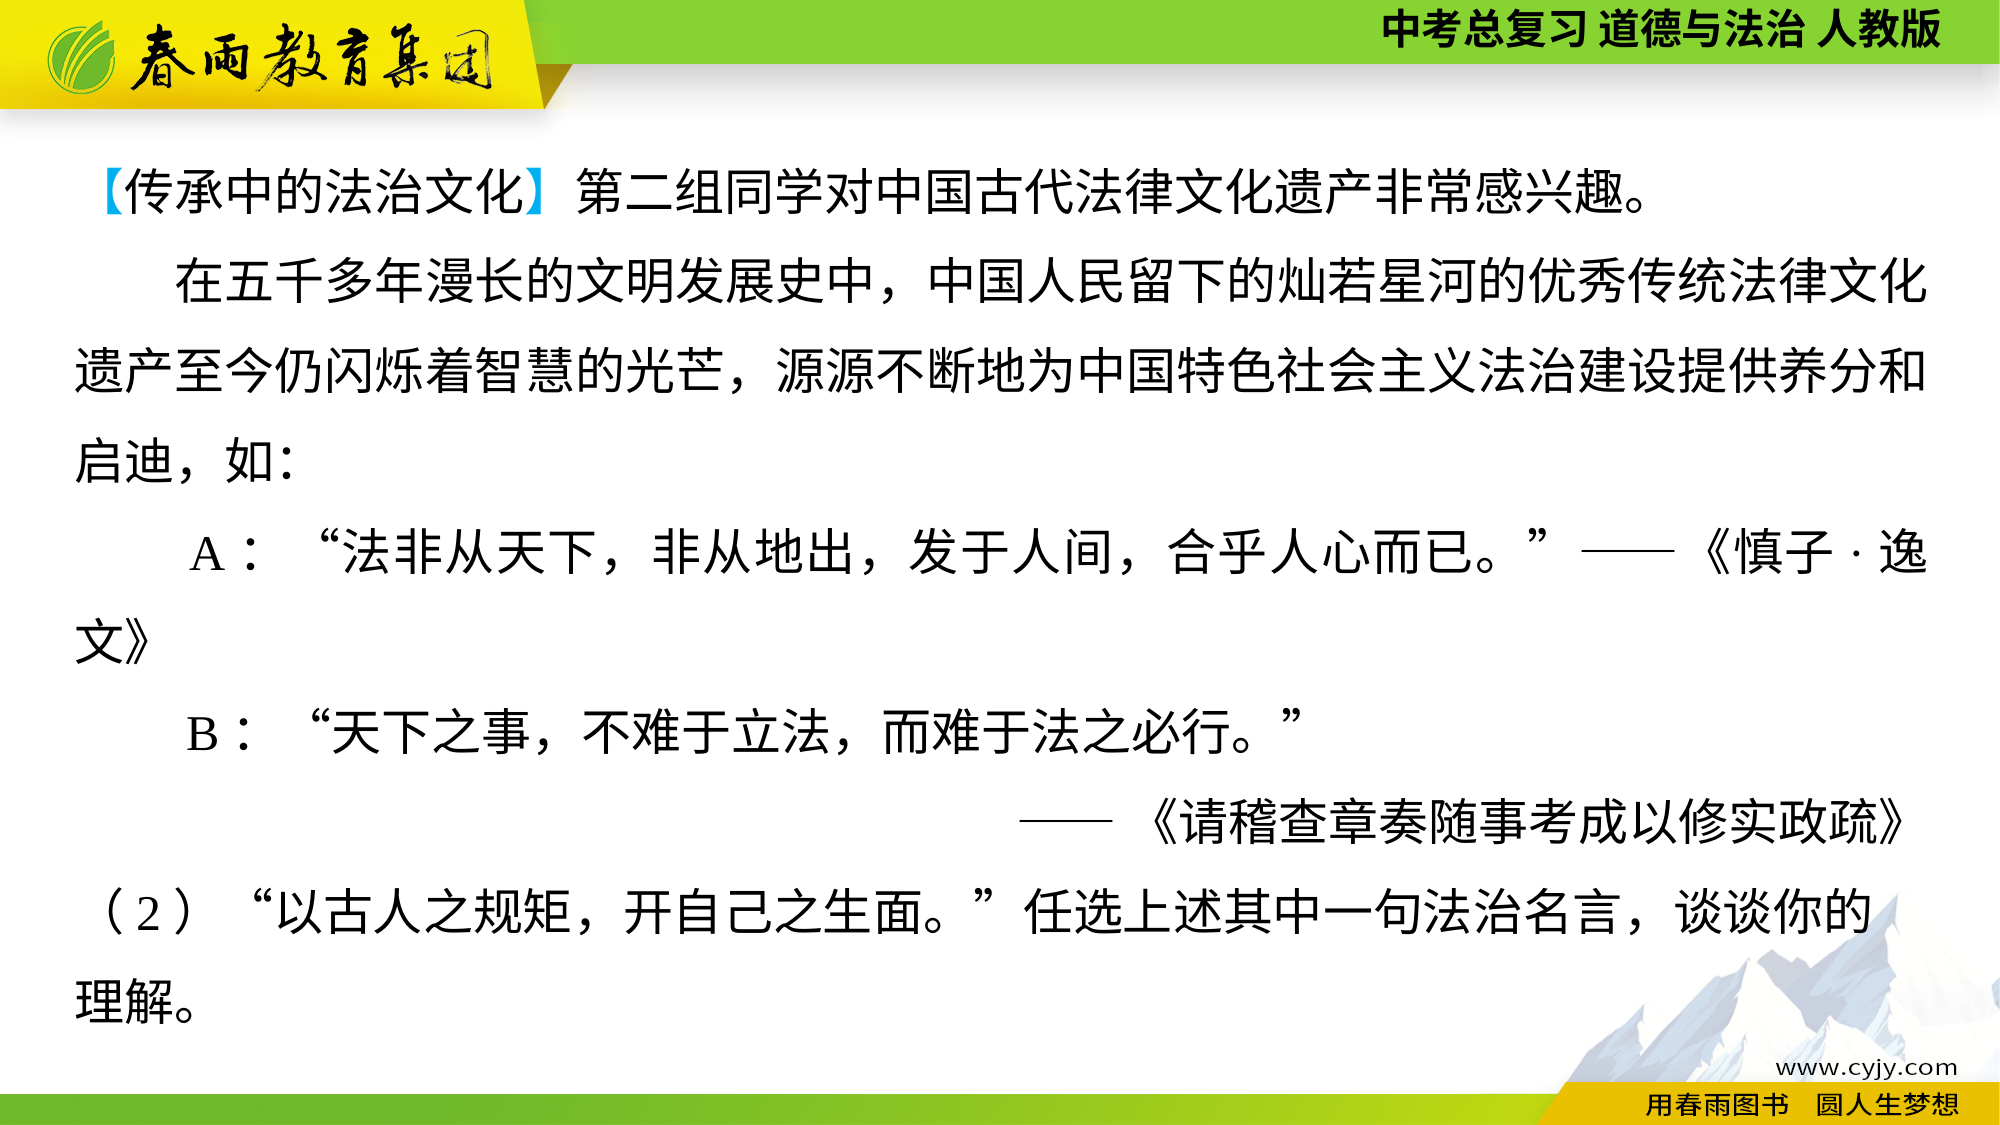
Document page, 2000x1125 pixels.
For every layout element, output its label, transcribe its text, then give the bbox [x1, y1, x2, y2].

list 【传承中的法治文化】第二组同学对中国古代法律文化遗产非常感兴趣。 在五千多年漫长的文明发展史中，中国人民留下的灿若星河的优秀传统法律文化遗产至今仍闪烁着智慧的光芒，源源不断地为中国特色社会主义法治建设提供养分和启迪，如： A：“法非从天下，非从地出，发于人间，合乎人心而已。”——《慎子·逸文》 B：“天下之事，不难于立法，而难于法之必行。” ——《请稽查章奏随事考成以修实政疏》 （2）“以古人之规矩，开自己之生面。”任选上述其中一句法治名言，谈谈你的 理解。 [59, 122, 1944, 956]
picture [0, 0, 2000, 1125]
